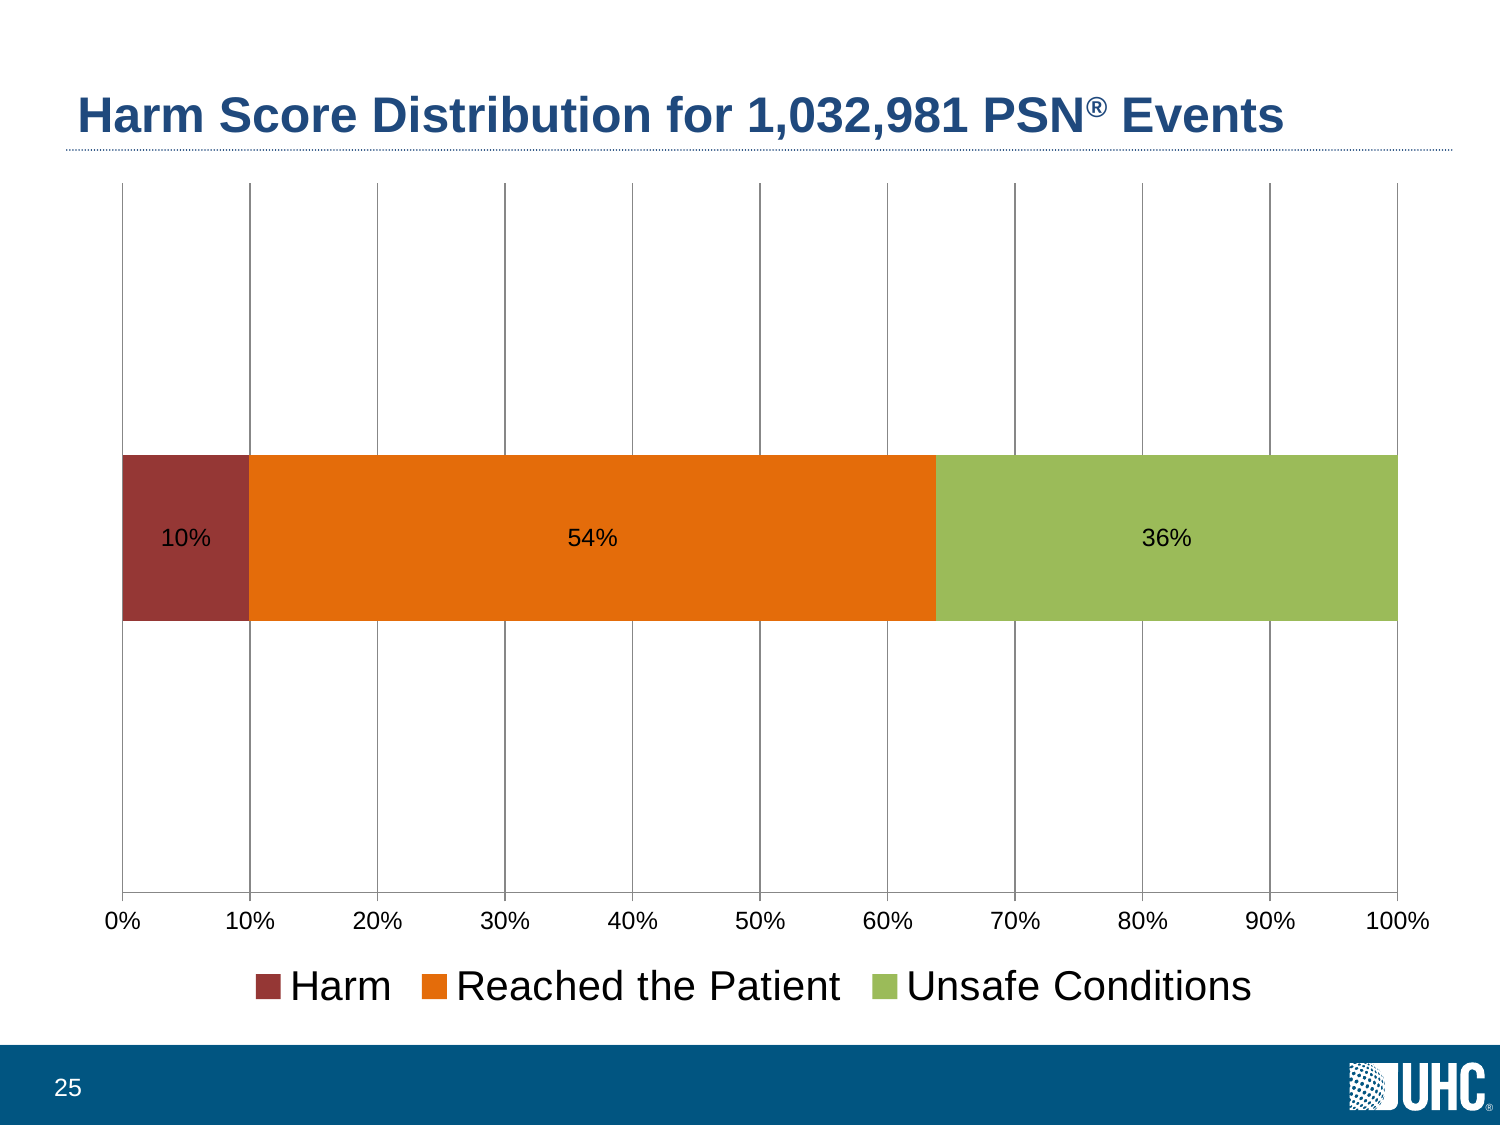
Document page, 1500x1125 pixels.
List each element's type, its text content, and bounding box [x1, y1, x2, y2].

picture [0, 0, 1500, 1045]
title Harm Score Distribution for 1,032,981 PSN® Events [69, 7, 1453, 144]
chart [76, 165, 1458, 1026]
slide_number 24 [26, 1063, 110, 1111]
